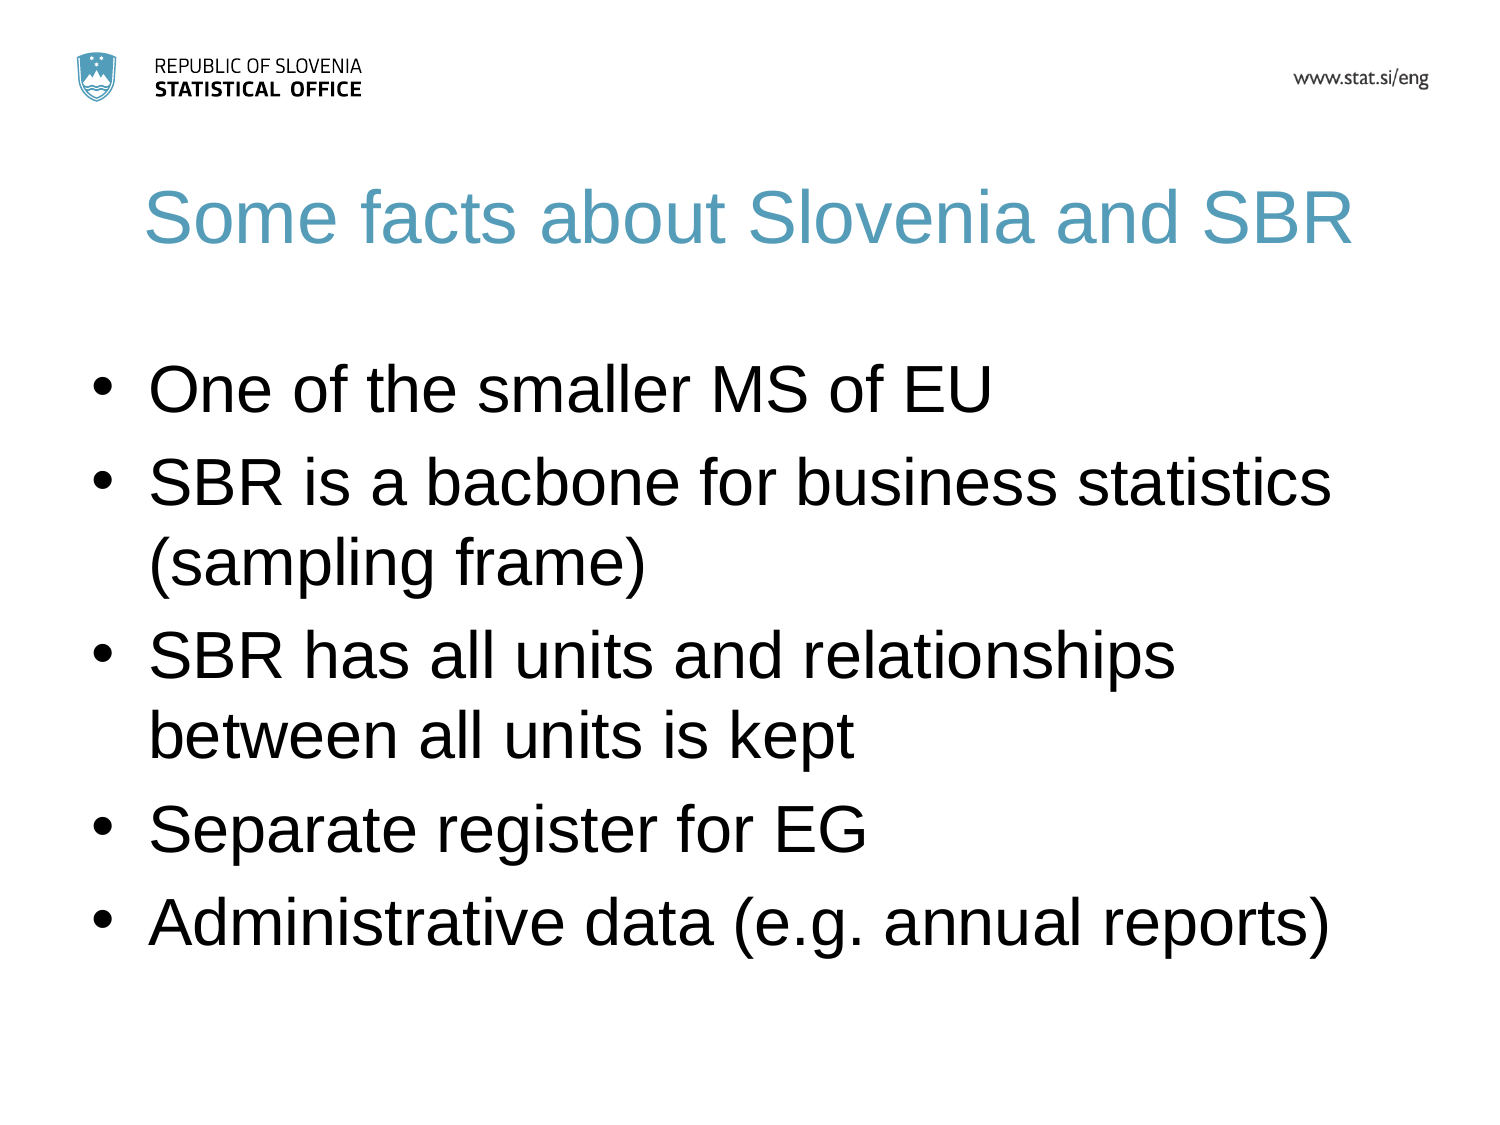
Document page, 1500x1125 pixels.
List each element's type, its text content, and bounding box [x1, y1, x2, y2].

picture [1293, 62, 1436, 92]
list One of the smaller MS of EU SBR is a bacbone for business statistics (sampling frame) SBR has all units and relationships between all units is kept Separate register for EG Administrative data (e.g. annual reports) [76, 338, 1424, 1000]
title Some facts about Slovenia and SBR [75, 113, 1425, 315]
